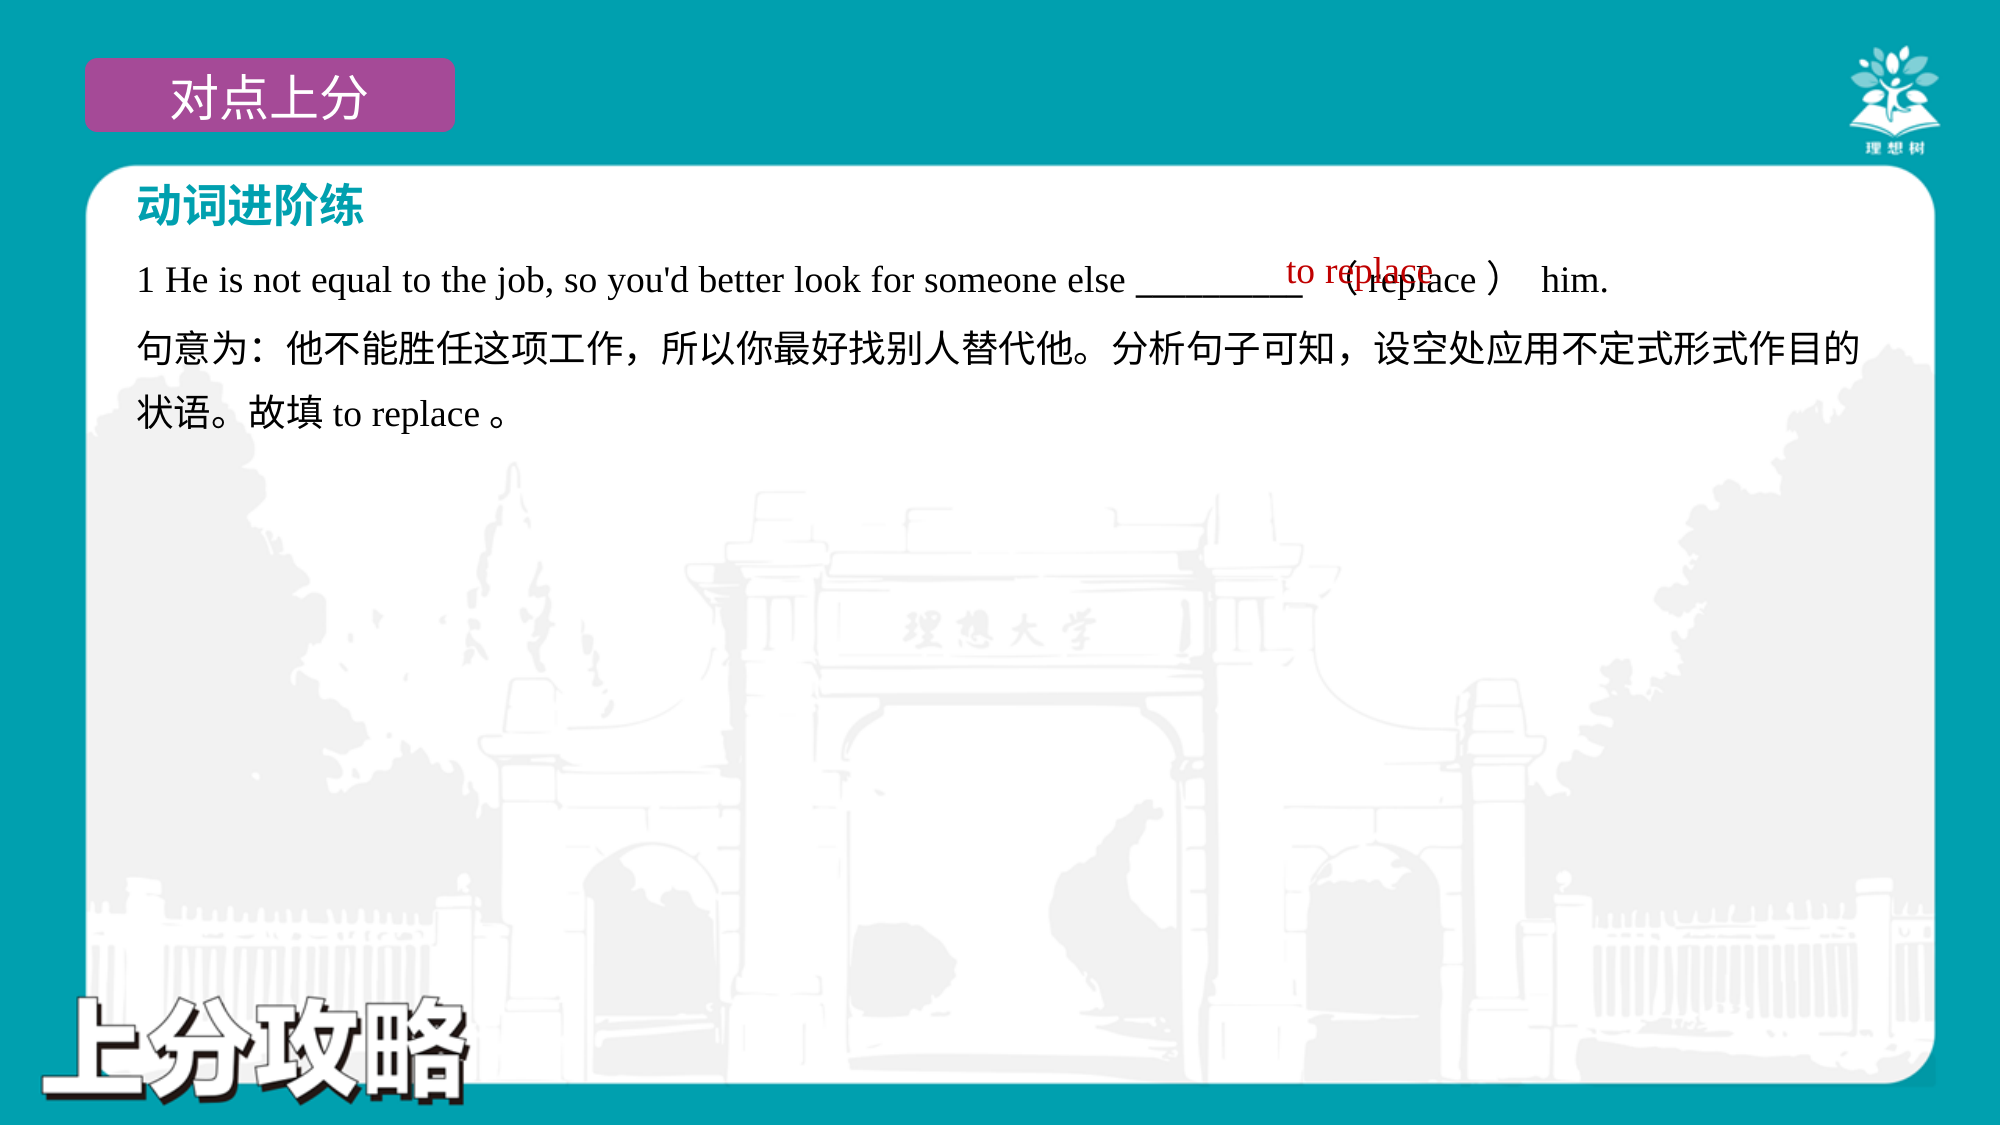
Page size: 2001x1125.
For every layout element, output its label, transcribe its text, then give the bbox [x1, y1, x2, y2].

text_box 动词进阶练 [136, 176, 1865, 232]
text_box 句意为：他不能胜任这项工作，所以你最好找别人替代他。分析句子可知，设空处应用不定式形式作目的 状语。故填to replace。 [136, 300, 1865, 428]
text_box to replace [1268, 224, 1452, 284]
picture [0, 0, 2000, 1125]
text_box 1 He is not equal to the job, so you'd better look for someone else __________ （replace） him. [136, 233, 1865, 293]
